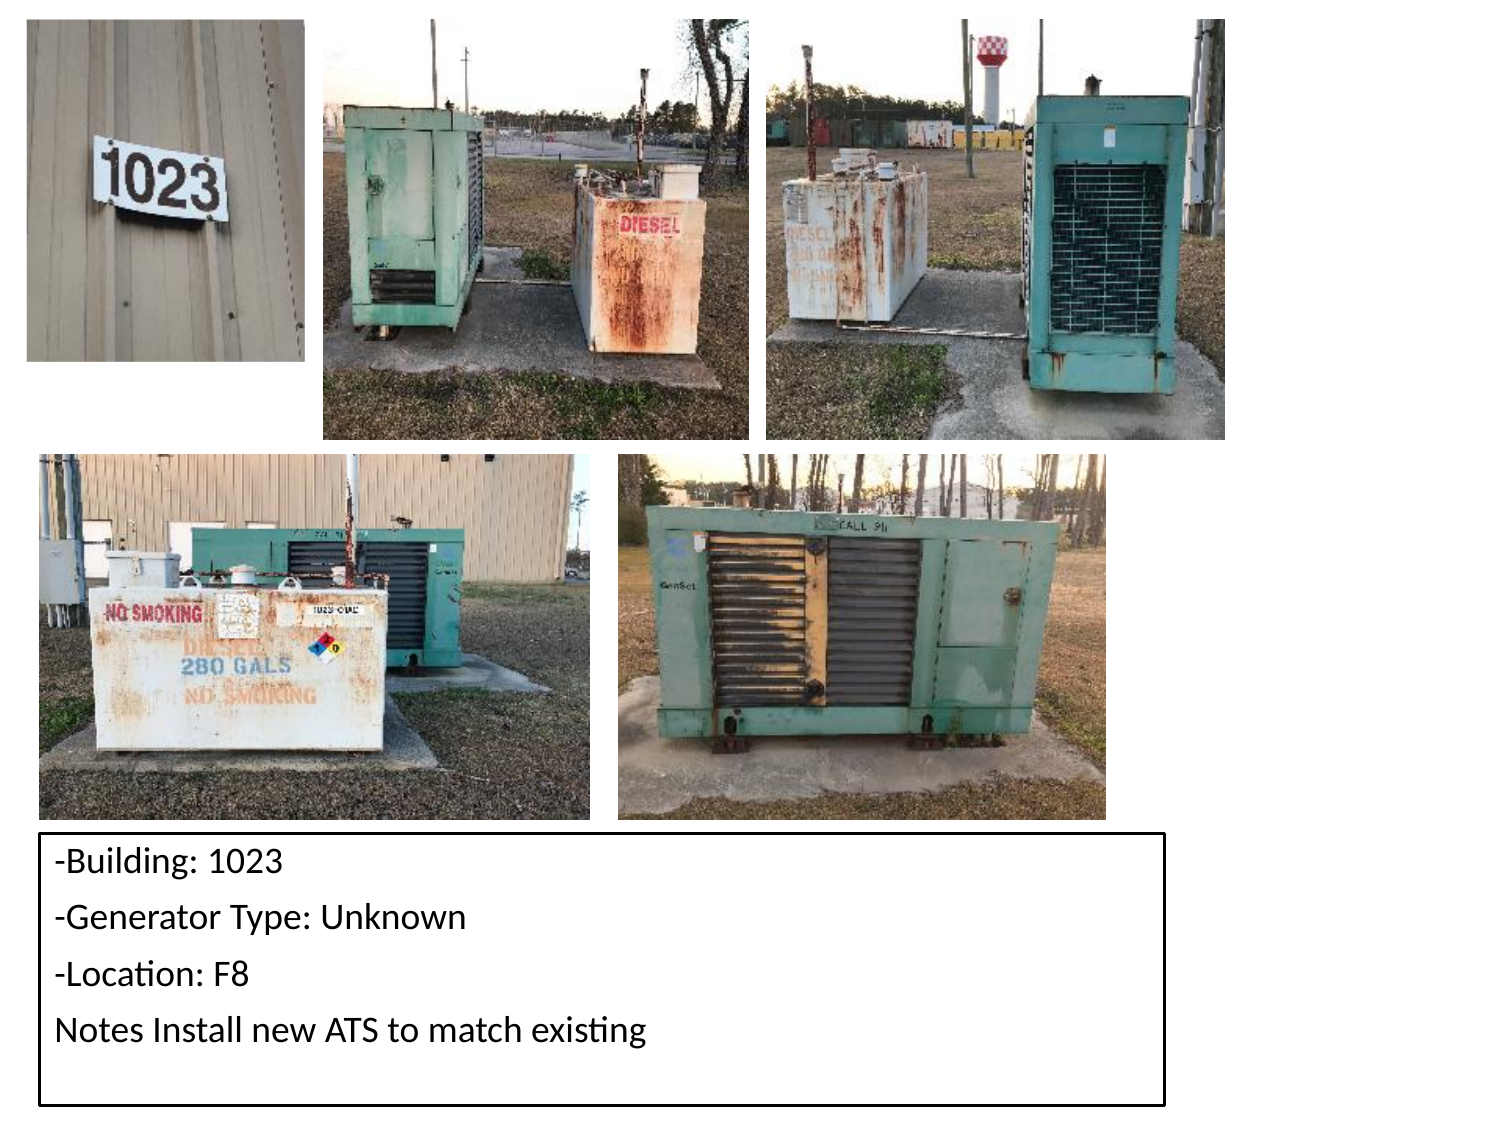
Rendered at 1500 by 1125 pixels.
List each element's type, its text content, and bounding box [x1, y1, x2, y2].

subtitle -Building: 1023 -Generator Type: Unknown -Location: F8 Notes Install new ATS to match existing [39, 833, 1165, 1106]
picture [766, 19, 1225, 440]
picture [0, 19, 749, 440]
picture [618, 454, 1106, 820]
picture [39, 454, 590, 820]
